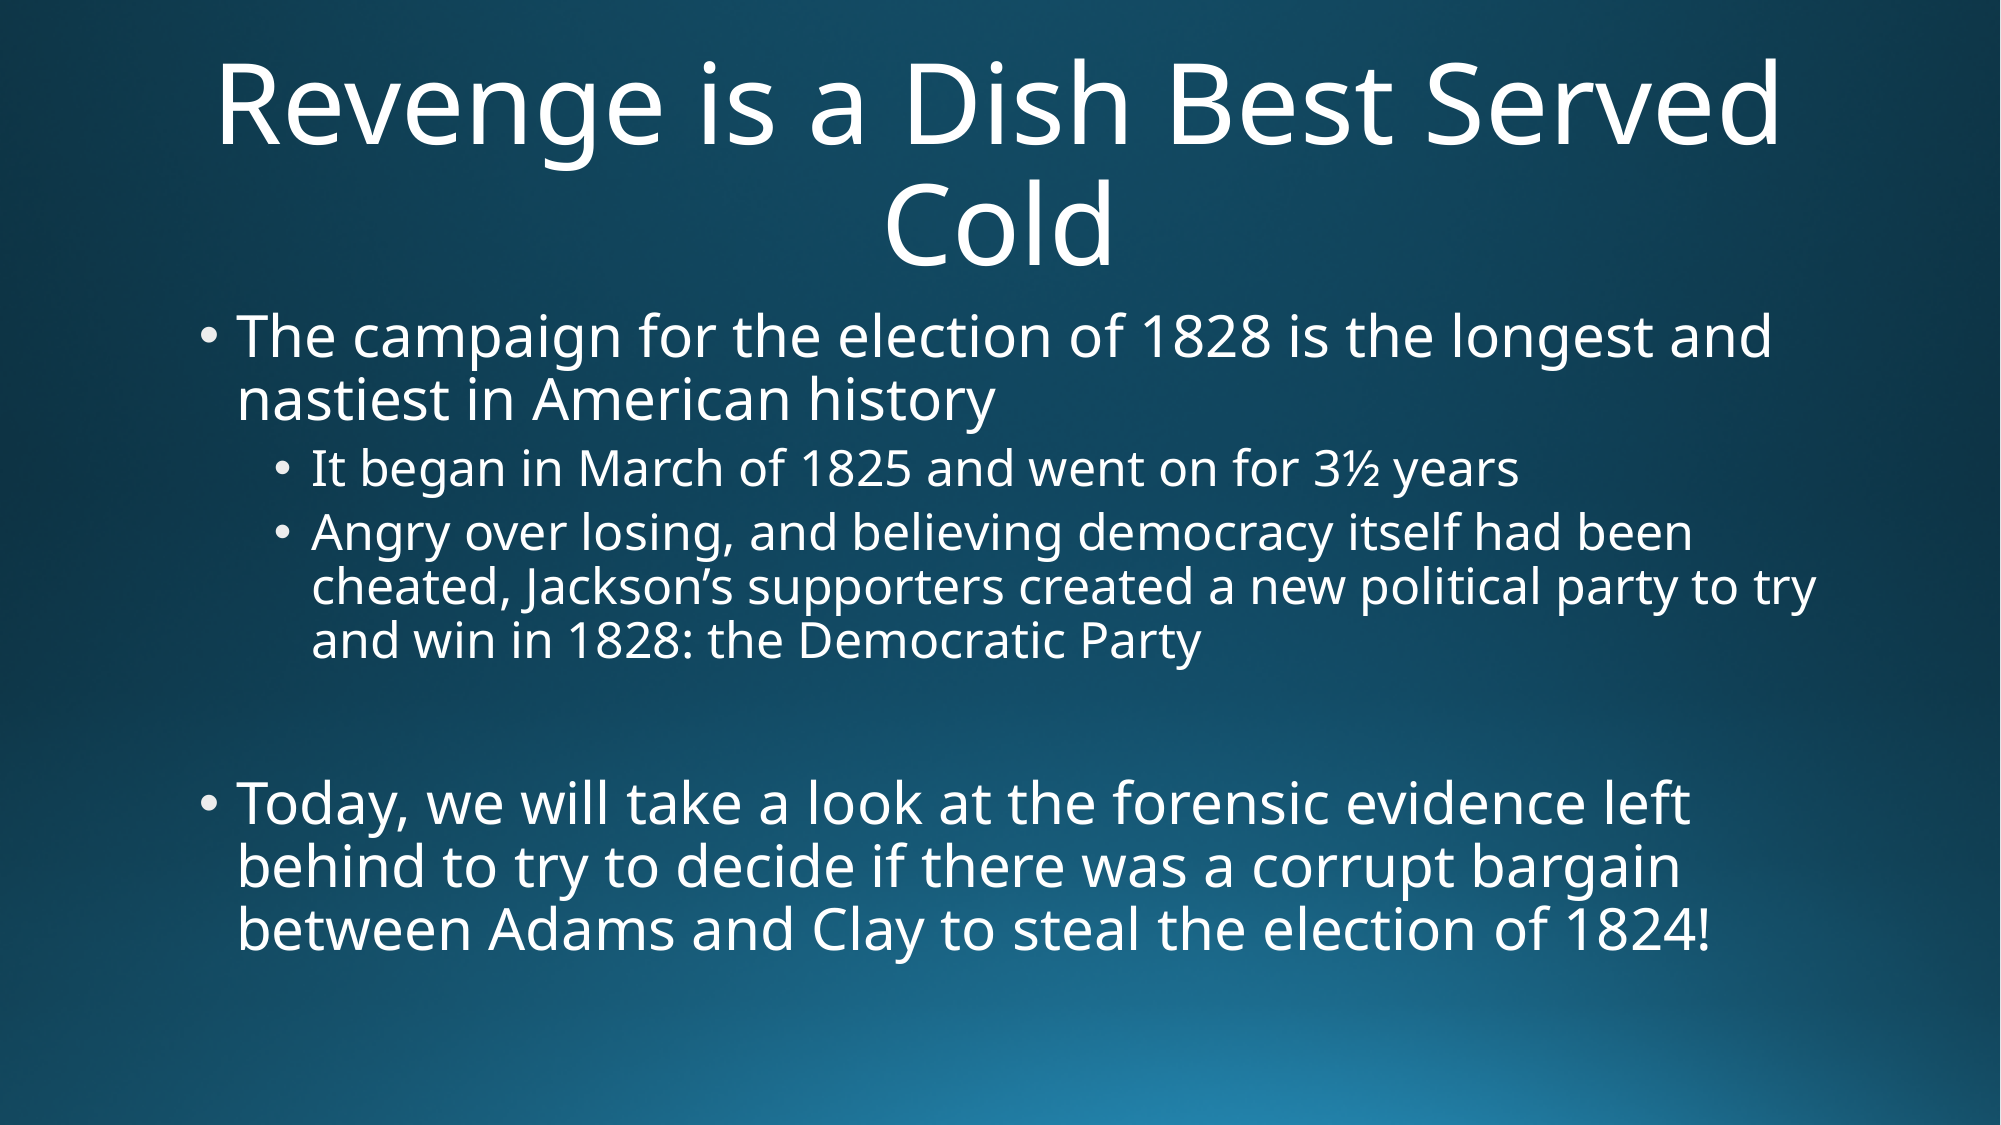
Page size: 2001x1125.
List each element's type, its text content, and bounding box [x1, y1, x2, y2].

list The campaign for the election of 1828 is the longest and nastiest in American history It began in March of 1825 and went on for 3½ years Angry over losing, and believing democracy itself had been cheated, Jackson’s supporters created a new political party to try and win in 1828: the Democratic Party Today, we will take a look at the forensic evidence left behind to try to decide if there was a corrupt bargain between Adams and Clay to steal the election of 1824! [183, 299, 1863, 1014]
picture [0, 0, 2001, 1125]
title Revenge is a Dish Best Served Cold [137, 59, 1863, 278]
